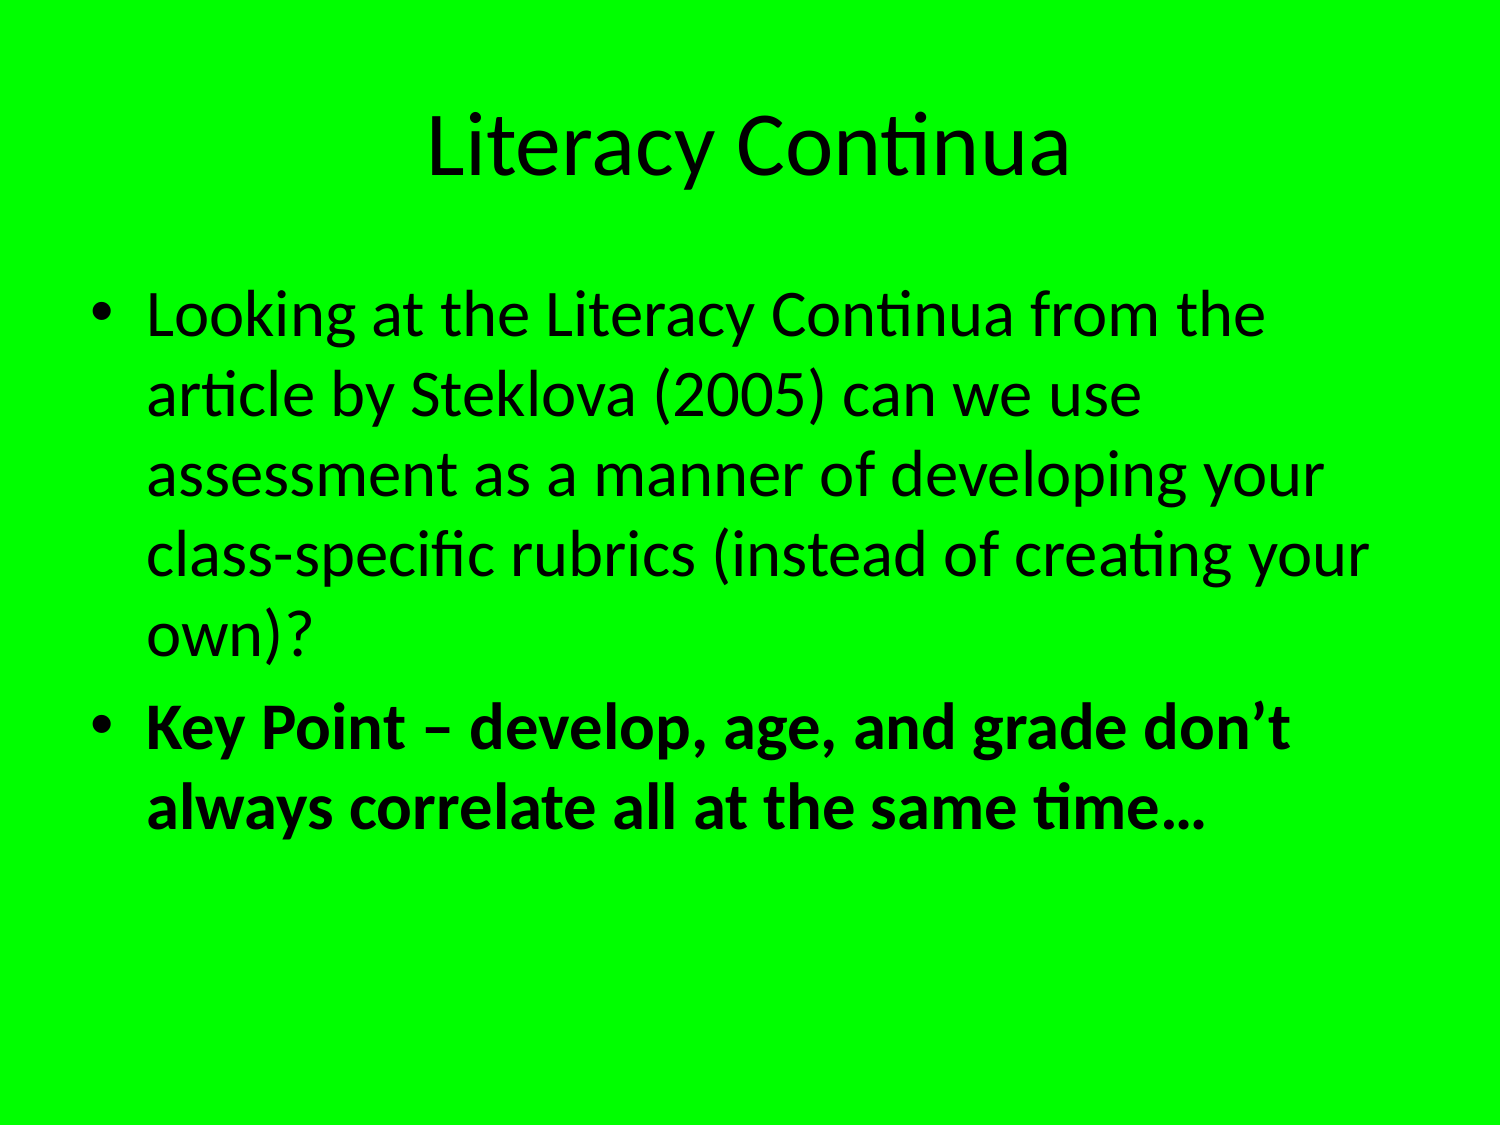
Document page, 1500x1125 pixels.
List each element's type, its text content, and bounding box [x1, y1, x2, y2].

title Literacy Continua [75, 45, 1425, 233]
list Looking at the Literacy Continua from the article by Steklova (2005) can we use assessment as a manner of developing your class-specific rubrics (instead of creating your own)? Key Point – develop, age, and grade don’t always correlate all at the same time… [75, 262, 1425, 1005]
